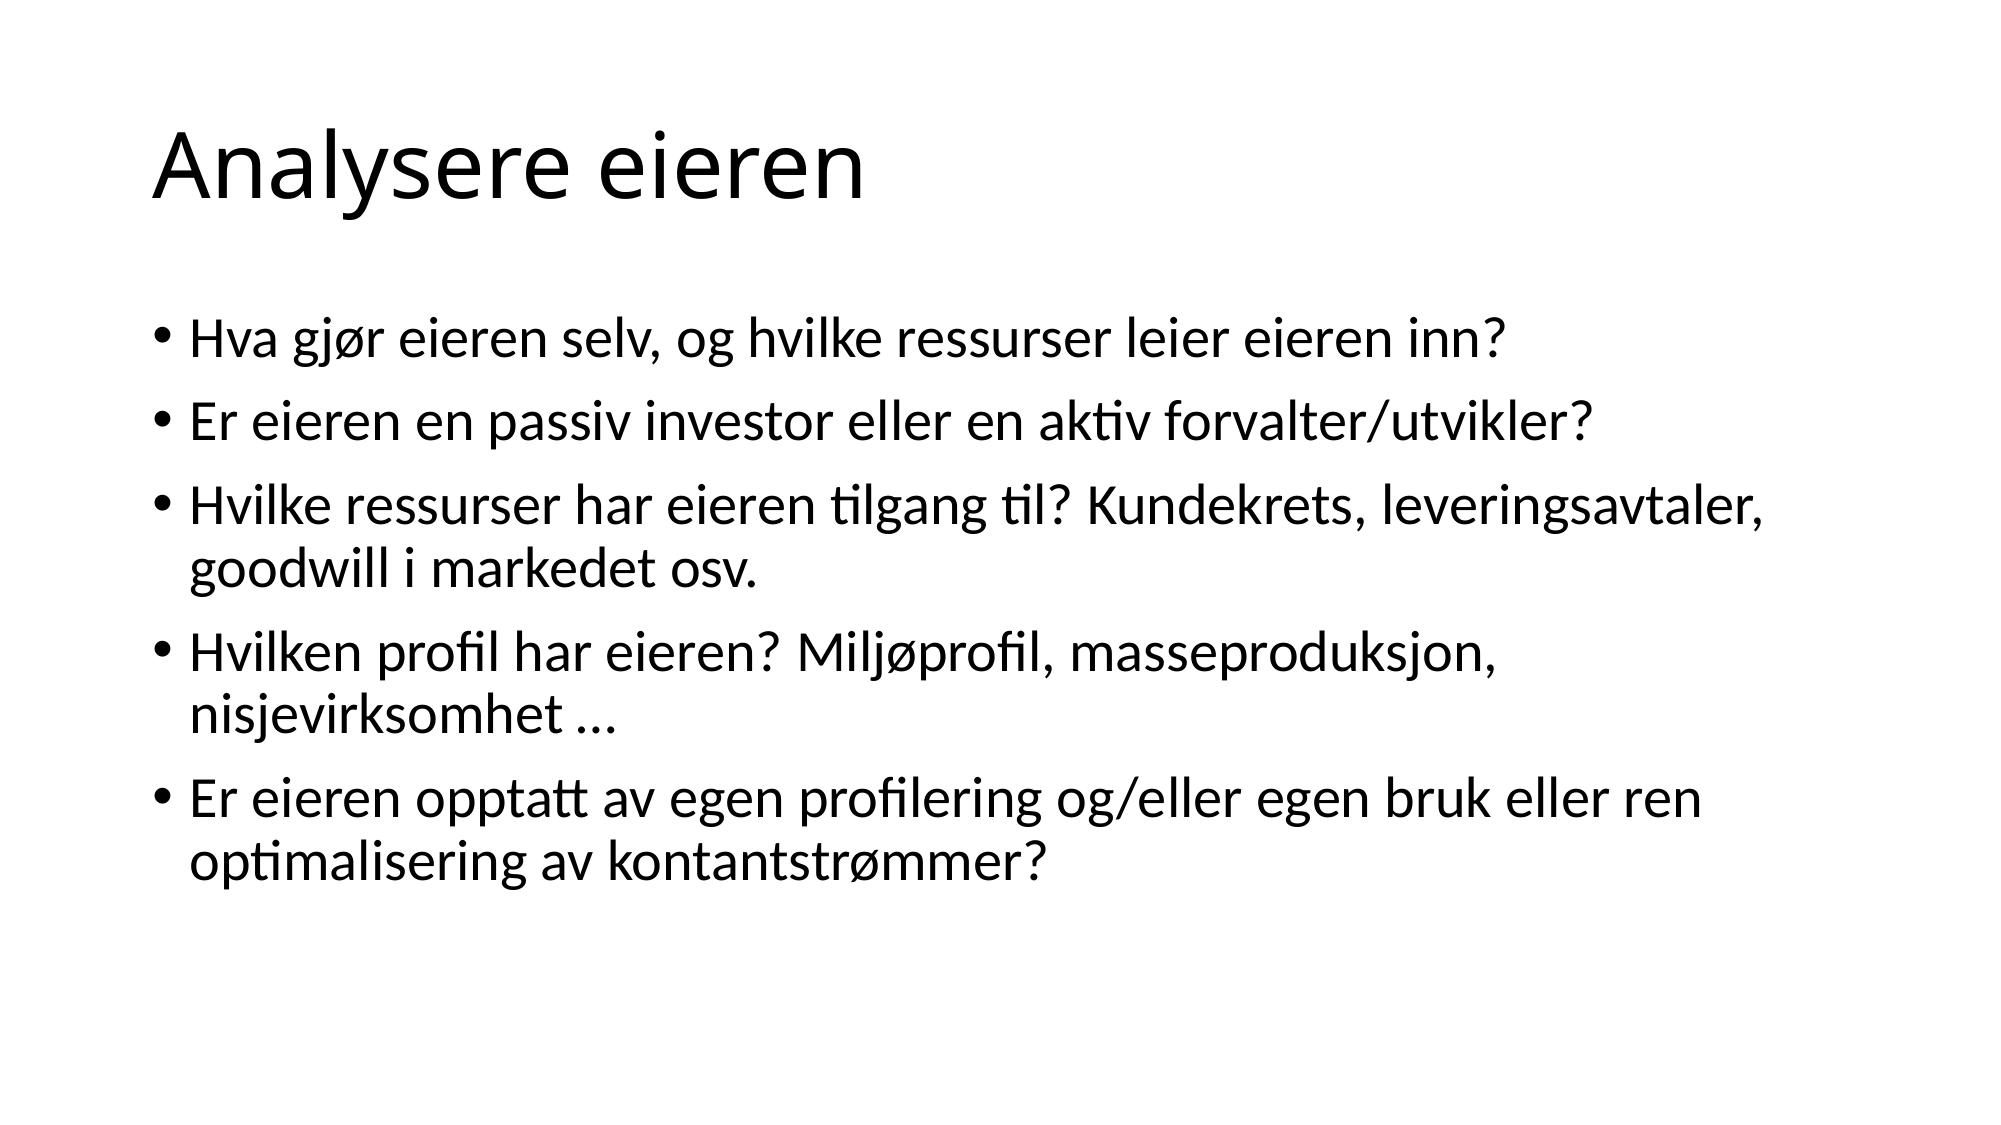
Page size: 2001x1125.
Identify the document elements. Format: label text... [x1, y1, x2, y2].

title Analysere eieren [137, 59, 1863, 278]
list Hva gjør eieren selv, og hvilke ressurser leier eieren inn? Er eieren en passiv investor eller en aktiv forvalter/utvikler? Hvilke ressurser har eieren tilgang til? Kundekrets, leveringsavtaler, goodwill i markedet osv. Hvilken profil har eieren? Miljøprofil, masseproduksjon, nisjevirksomhet … Er eieren opptatt av egen profilering og/eller egen bruk eller ren optimalisering av kontantstrømmer? [137, 299, 1863, 1014]
